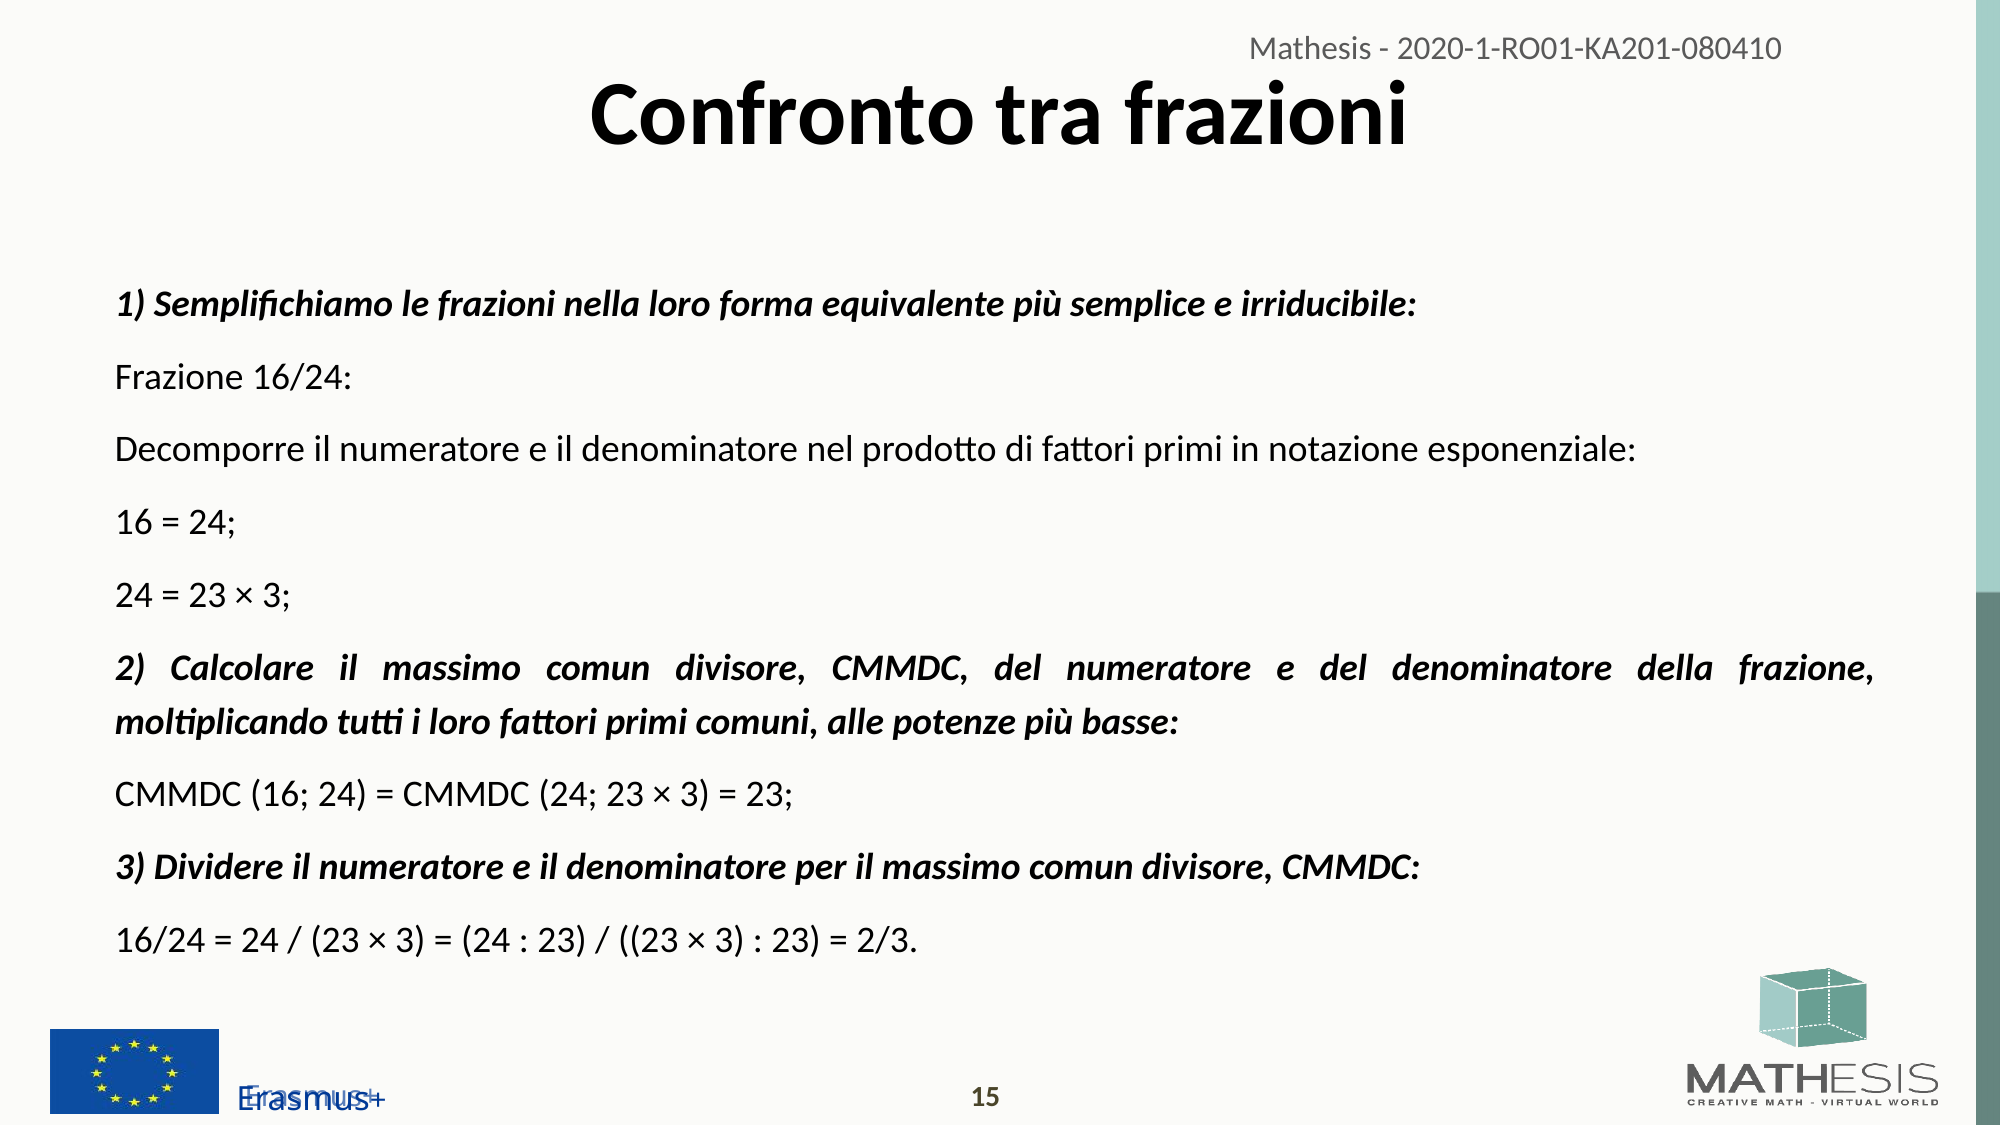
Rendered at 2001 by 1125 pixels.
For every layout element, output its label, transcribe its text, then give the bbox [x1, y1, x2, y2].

title Confronto tra frazioni [99, 45, 1900, 233]
list 1) Semplifichiamo le frazioni nella loro forma equivalente più semplice e irriducibile: Frazione 16/24: Decomporre il numeratore e il denominatore nel prodotto di fattori primi in notazione esponenziale: 16 = 24; 24 = 23 × 3; 2) Calcolare il massimo comun divisore, CMMDC, del numeratore e del denominatore della frazione, moltiplicando tutti i loro fattori primi comuni, alle potenze più basse: CMMDC (16; 24) = CMMDC (24; 23 × 3) = 23; 3) Dividere il numeratore e il denominatore per il massimo comun divisore, CMMDC: 16/24 = 24 / (23 × 3) = (24 : 23) / ((23 × 3) : 23) = 2/3. [99, 262, 1900, 1005]
picture [50, 1029, 219, 1114]
